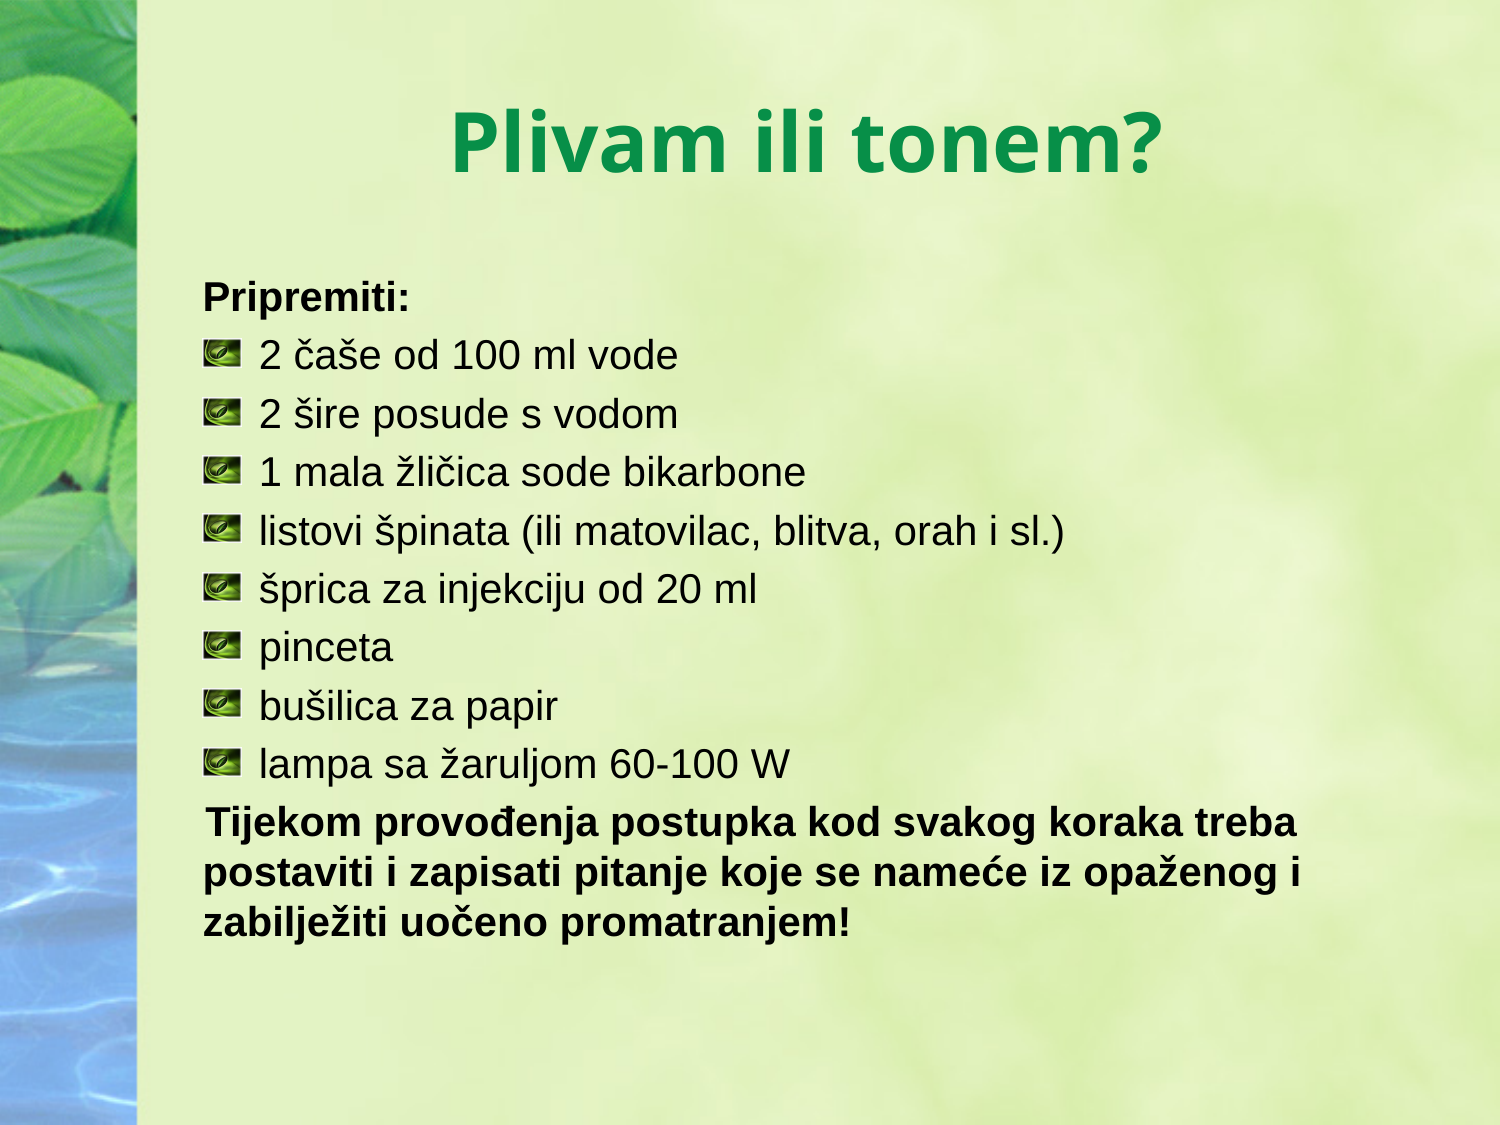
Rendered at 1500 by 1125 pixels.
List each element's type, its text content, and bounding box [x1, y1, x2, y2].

list Pripremiti: 2 čaše od 100 ml vode 2 šire posude s vodom 1 mala žličica sode bikarbone listovi špinata (ili matovilac, blitva, orah i sl.) šprica za injekciju od 20 ml pinceta bušilica za papir lampa sa žaruljom 60-100 W Tijekom provođenja postupka kod svakog koraka treba postaviti i zapisati pitanje koje se nameće iz opaženog i zabilježiti uočeno promatranjem! [187, 262, 1426, 1006]
picture [0, 0, 1500, 1125]
title Plivam ili tonem? [187, 44, 1426, 233]
